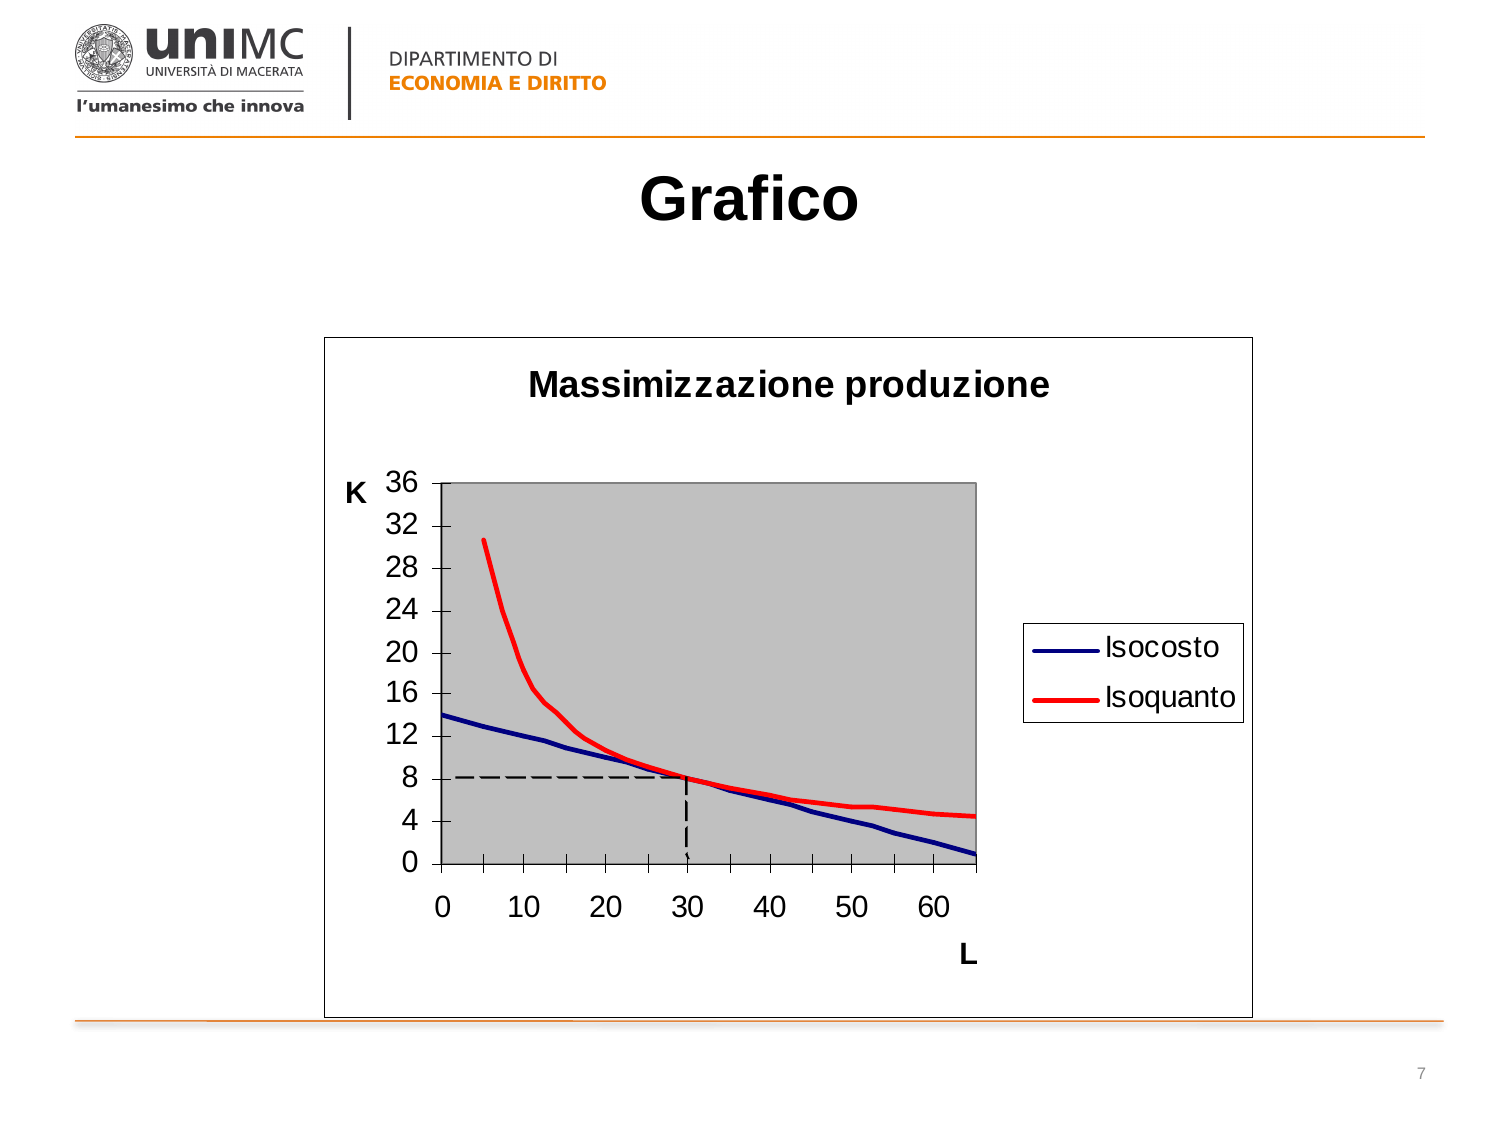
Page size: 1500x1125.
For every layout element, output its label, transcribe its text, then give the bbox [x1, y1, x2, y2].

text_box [312, 324, 1267, 1030]
slide_number 7 [1091, 1042, 1442, 1103]
title Grafico [75, 149, 1425, 241]
picture [75, 24, 1425, 138]
